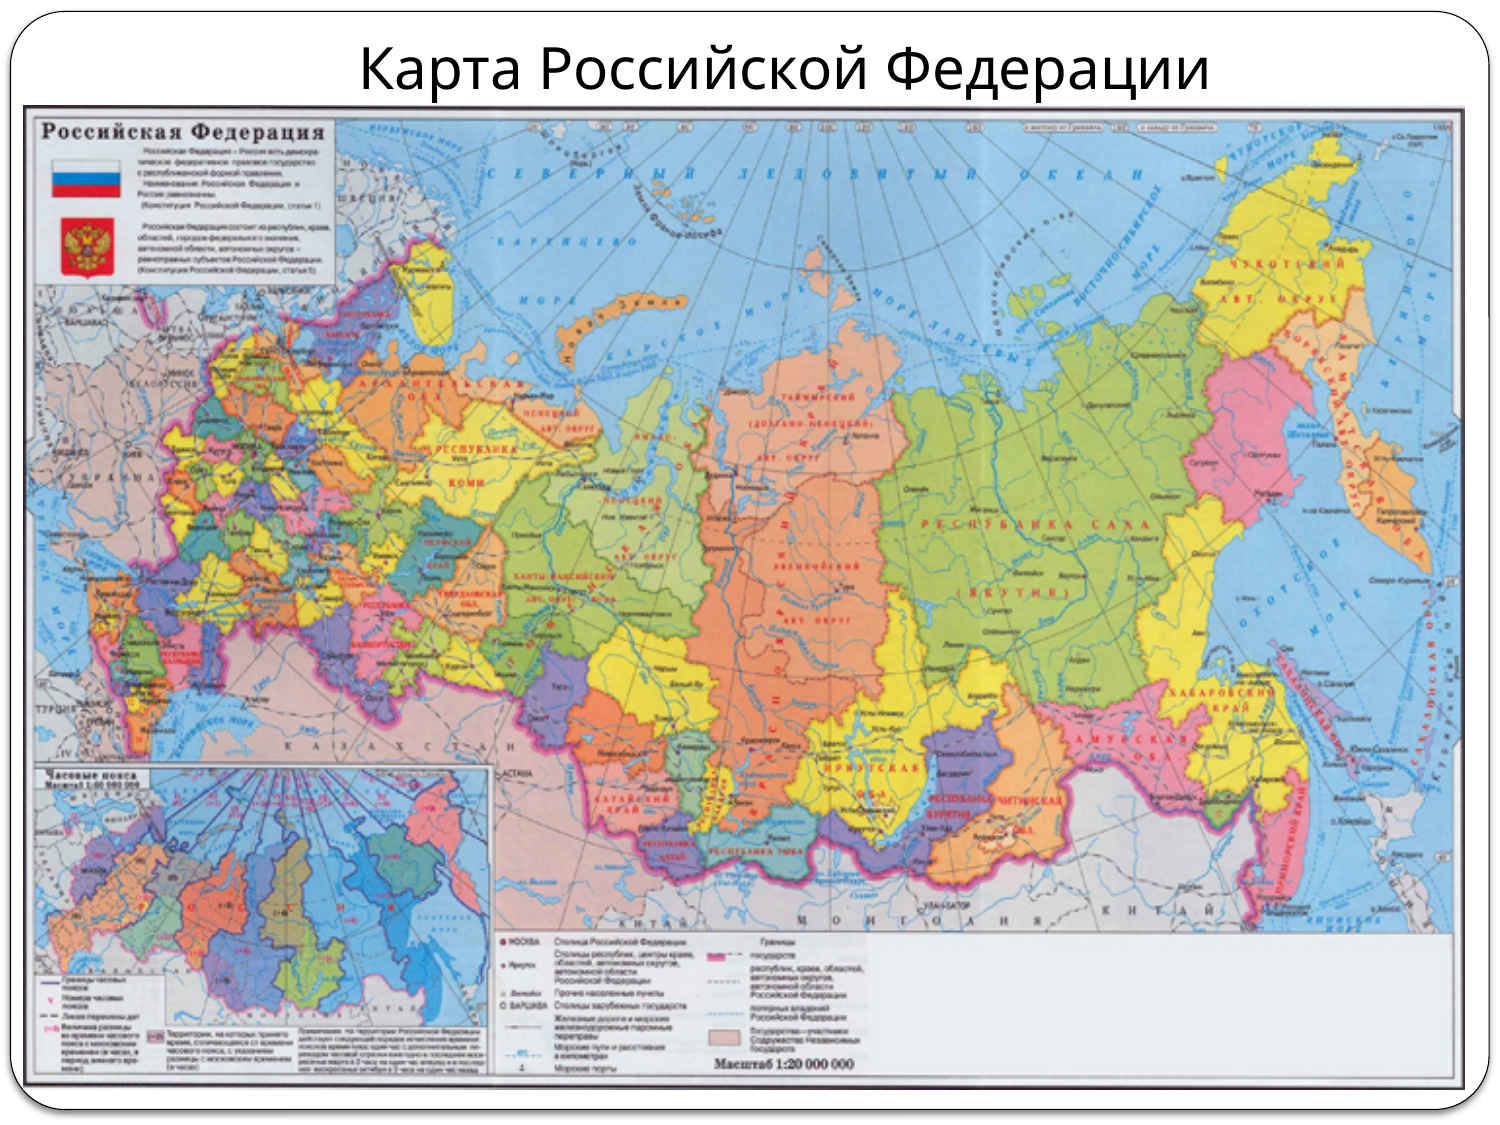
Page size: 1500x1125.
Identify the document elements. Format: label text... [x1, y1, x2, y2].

text_box Карта Российской Федерации [281, 23, 1289, 104]
picture [23, 105, 1466, 1091]
